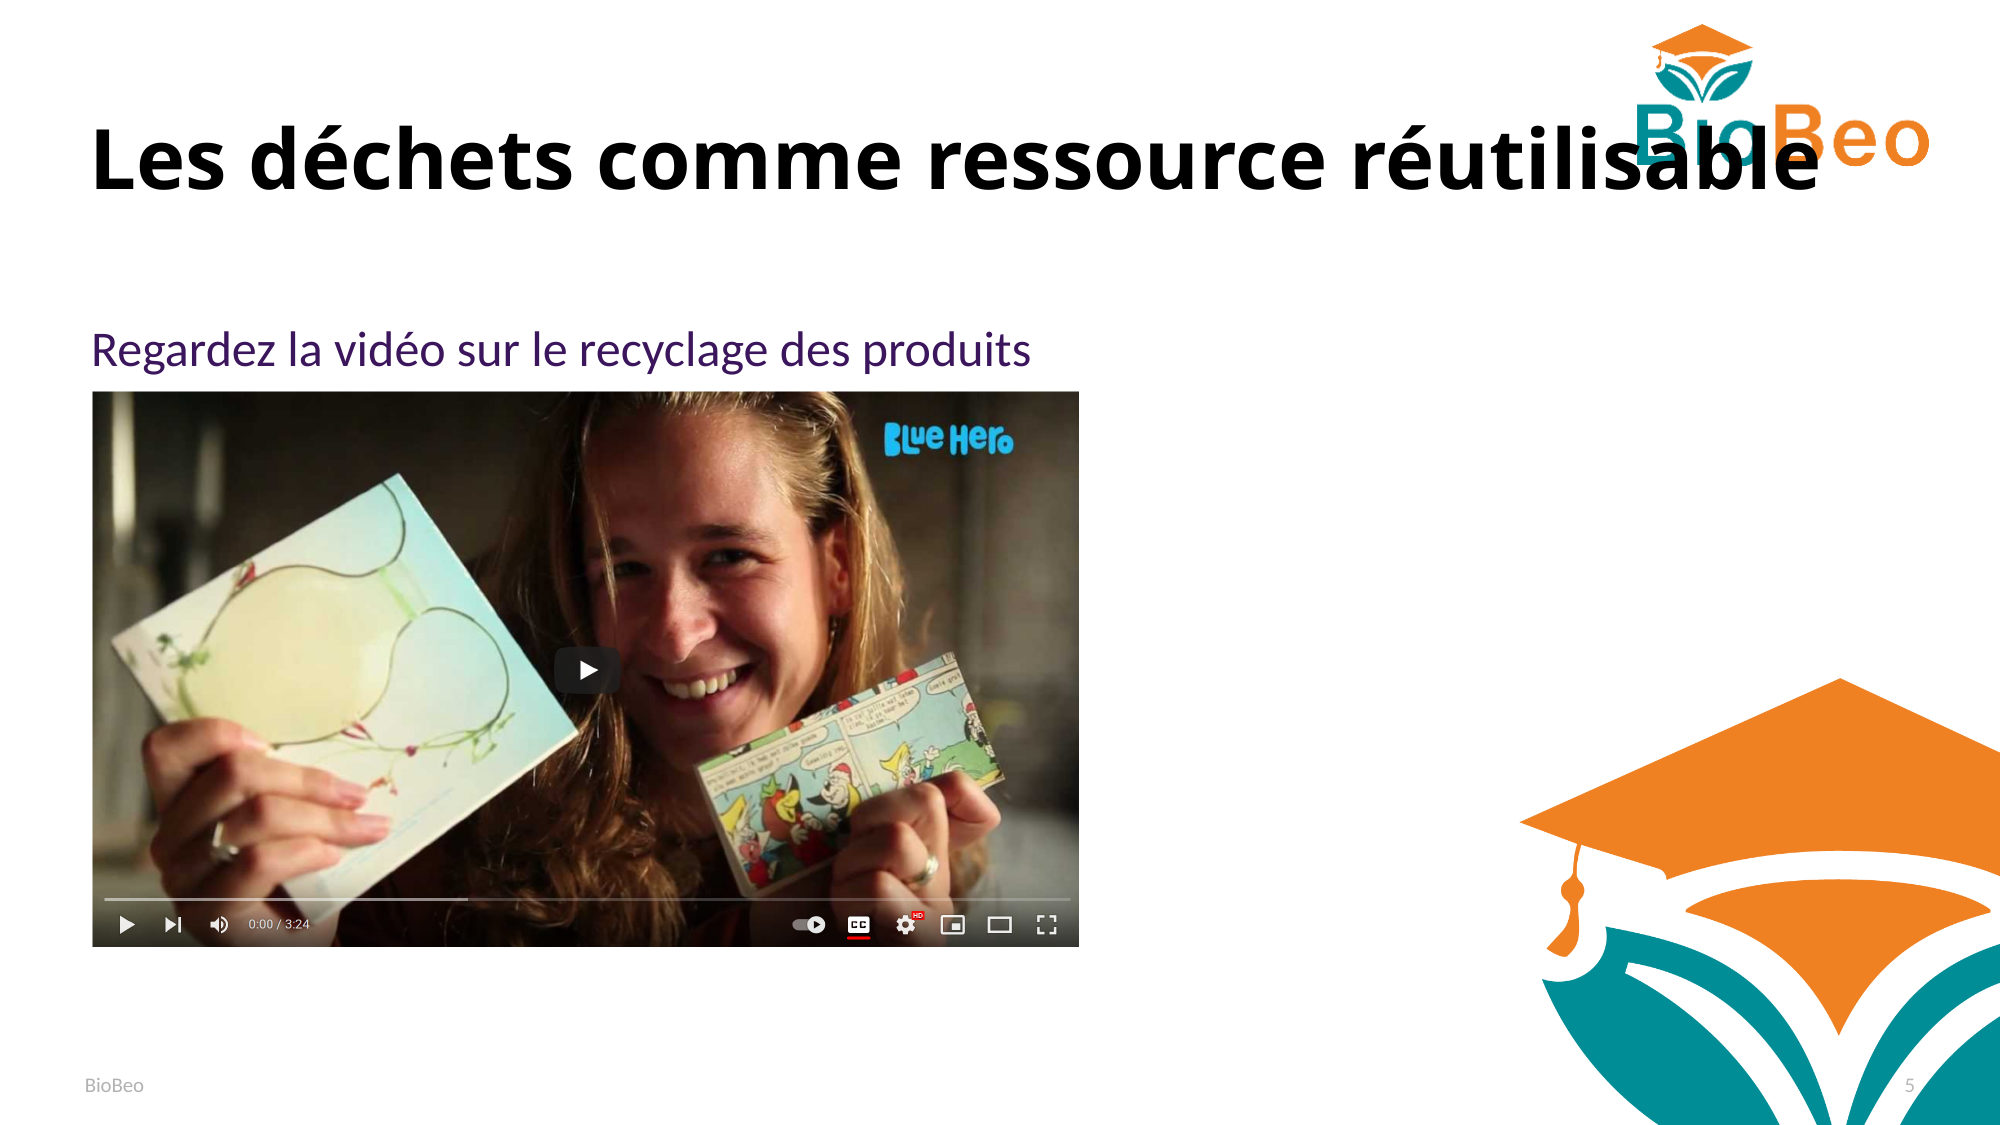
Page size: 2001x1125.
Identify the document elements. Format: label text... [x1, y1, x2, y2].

slide_number 5 [1818, 1065, 1931, 1103]
title Les déchets comme ressource réutilisable [74, 88, 1935, 237]
picture [1478, 618, 2000, 1125]
footer BioBeo [69, 1065, 1805, 1103]
picture [92, 391, 1079, 947]
subtitle Regardez la vidéo sur le recyclage des produits [74, 308, 1937, 392]
picture [1635, 22, 1931, 88]
